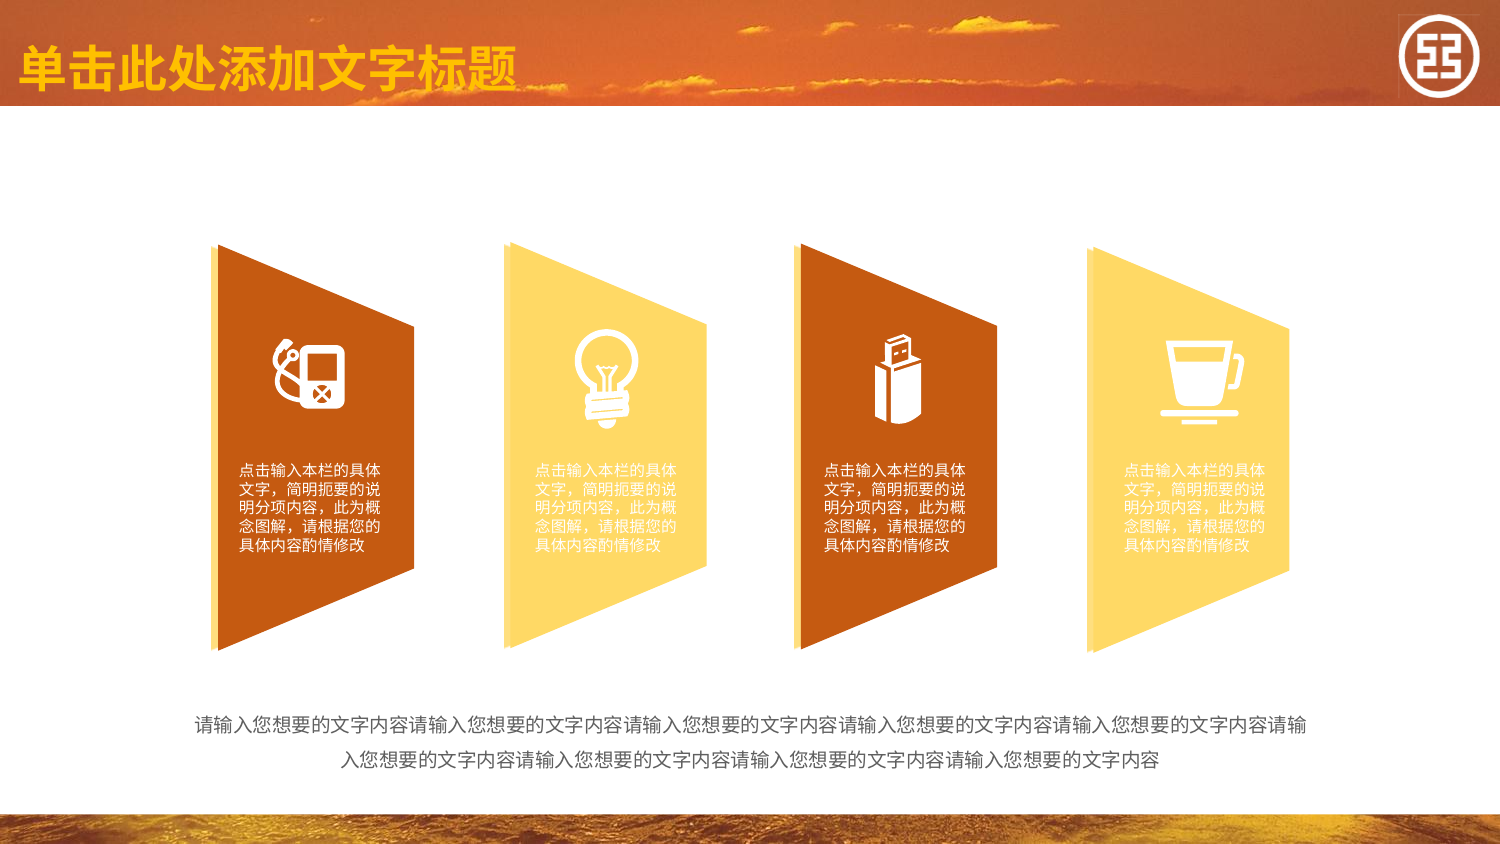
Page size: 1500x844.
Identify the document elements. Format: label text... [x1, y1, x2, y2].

text_box 请输入您想要的文字内容请输入您想要的文字内容请输入您想要的文字内容请输入您想要的文字内容请输入您想要的文字内容请输入您想要的文字内容请输入您想要的文字内容请输入您想要的文字内容请输入您想要的文字内容 [185, 695, 1314, 778]
text_box 点击输入本栏的具体文字，简明扼要的说明分项内容，此为概念图解，请根据您的具体内容酌情修改 [227, 455, 399, 561]
text_box [1227, 353, 1245, 390]
picture [0, 0, 1500, 106]
text_box [875, 365, 887, 422]
text_box [218, 244, 415, 651]
text_box [1181, 419, 1218, 425]
text_box [272, 338, 345, 409]
text_box [510, 242, 707, 649]
text_box 点击输入本栏的具体文字，简明扼要的说明分项内容，此为概念图解，请根据您的具体内容酌情修改 [812, 455, 984, 561]
text_box [1093, 246, 1290, 653]
text_box [1160, 410, 1239, 417]
text_box [880, 334, 922, 424]
text_box 点击输入本栏的具体文字，简明扼要的说明分项内容，此为概念图解，请根据您的具体内容酌情修改 [1112, 455, 1284, 561]
text_box [800, 243, 998, 650]
text_box 点击输入本栏的具体文字，简明扼要的说明分项内容，此为概念图解，请根据您的具体内容酌情修改 [523, 455, 695, 561]
text_box [574, 329, 639, 429]
text_box [1165, 340, 1234, 407]
picture [0, 815, 1500, 844]
